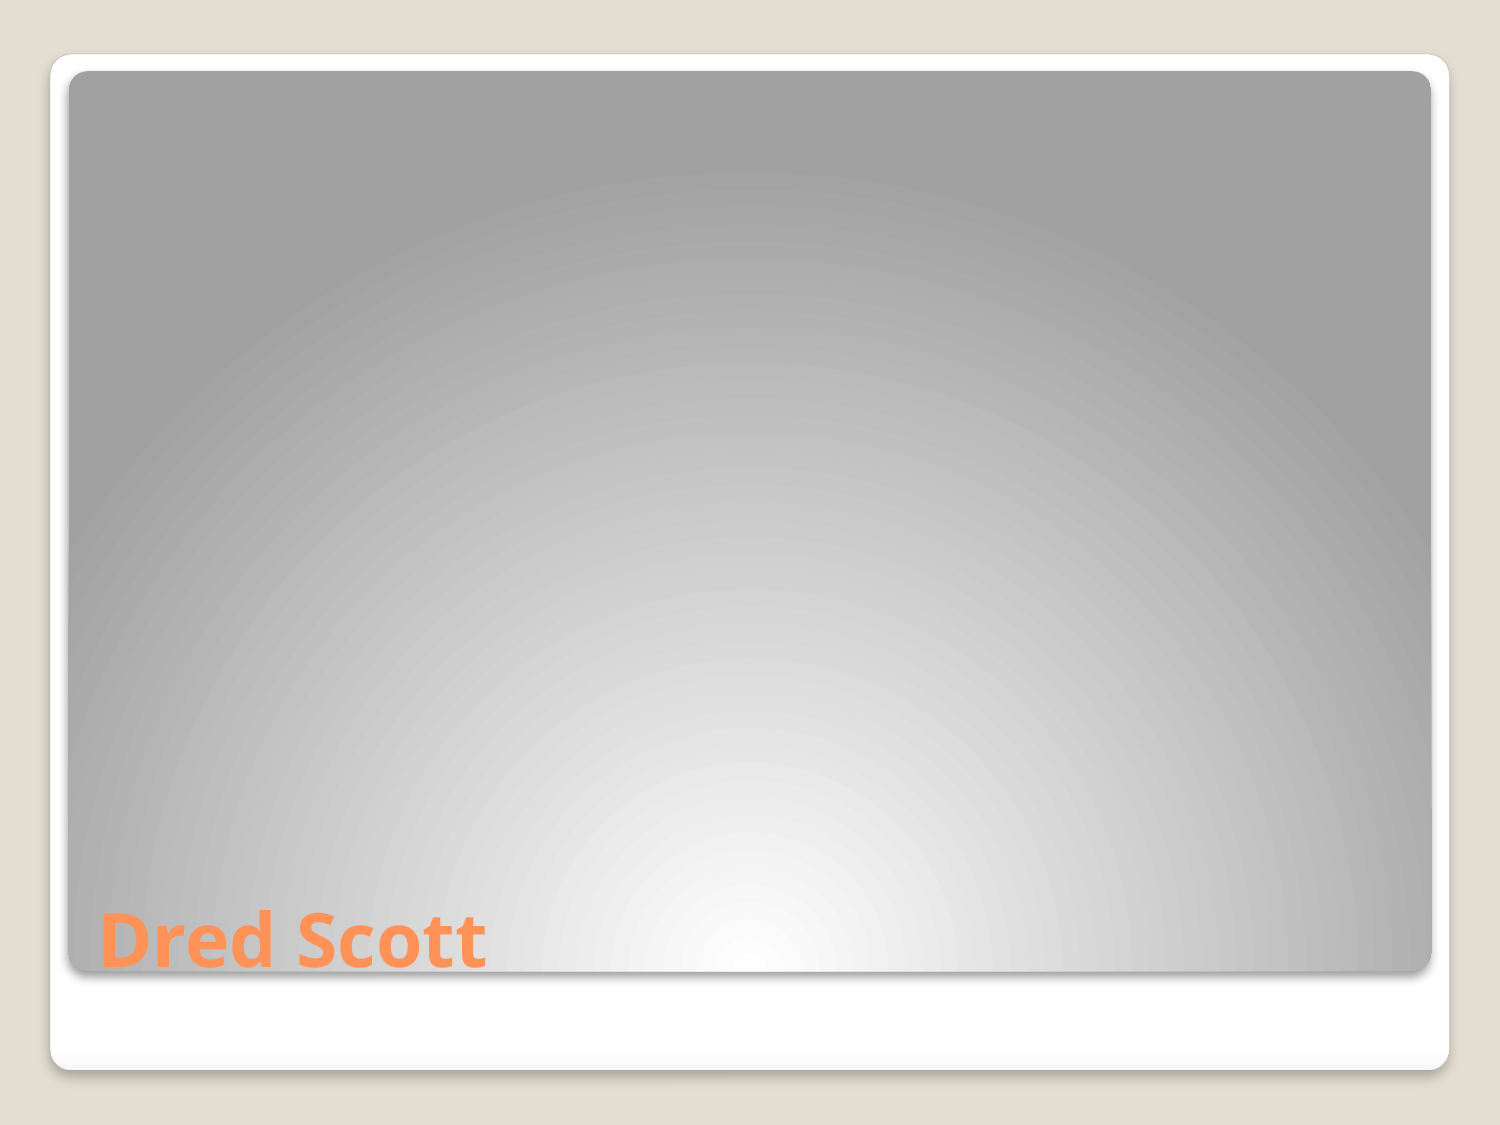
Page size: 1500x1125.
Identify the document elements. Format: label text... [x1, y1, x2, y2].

title Dred Scott [82, 817, 1425, 990]
